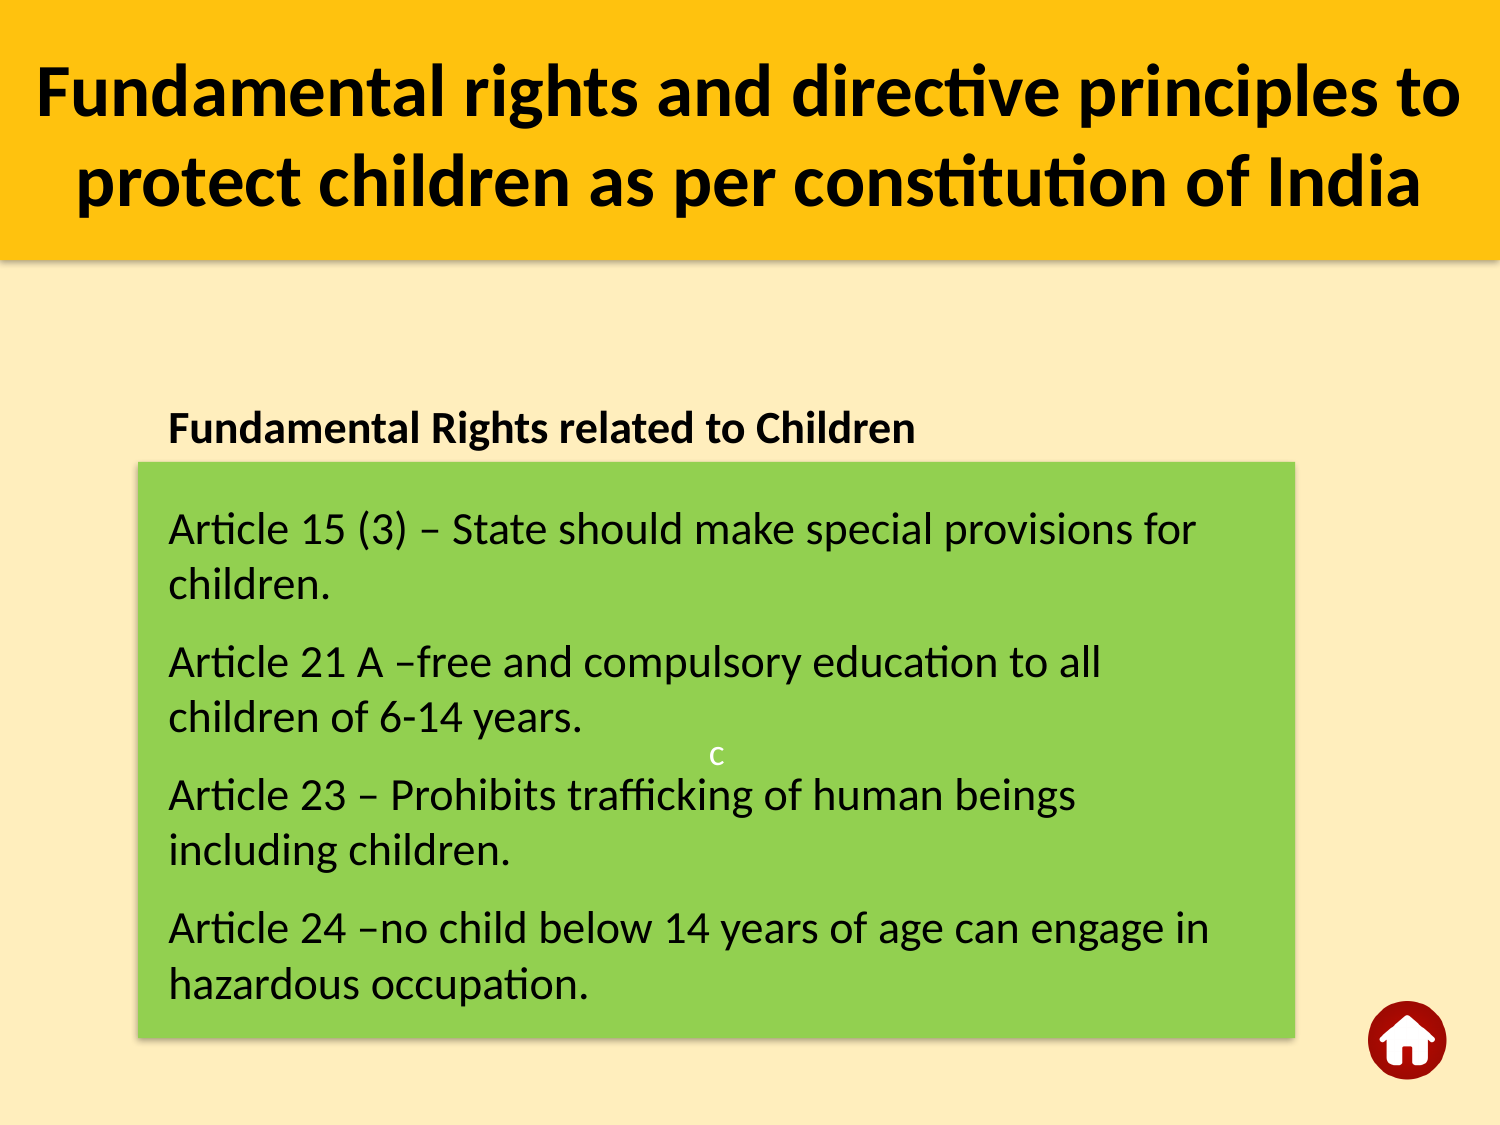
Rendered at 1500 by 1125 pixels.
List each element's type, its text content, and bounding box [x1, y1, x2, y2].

picture [1359, 992, 1455, 1088]
title Fundamental rights and directive principles to protect children as per constitution of India [0, 34, 1500, 214]
list Fundamental Rights related to Children Article 15 (3) – State should make special provisions for children. Article 21 A –free and compulsory education to all children of 6-14 years. Article 23 – Prohibits trafficking of human beings including children. Article 24 –no child below 14 years of age can engage in hazardous occupation. [153, 389, 1259, 1017]
text_box c [137, 461, 1296, 1039]
